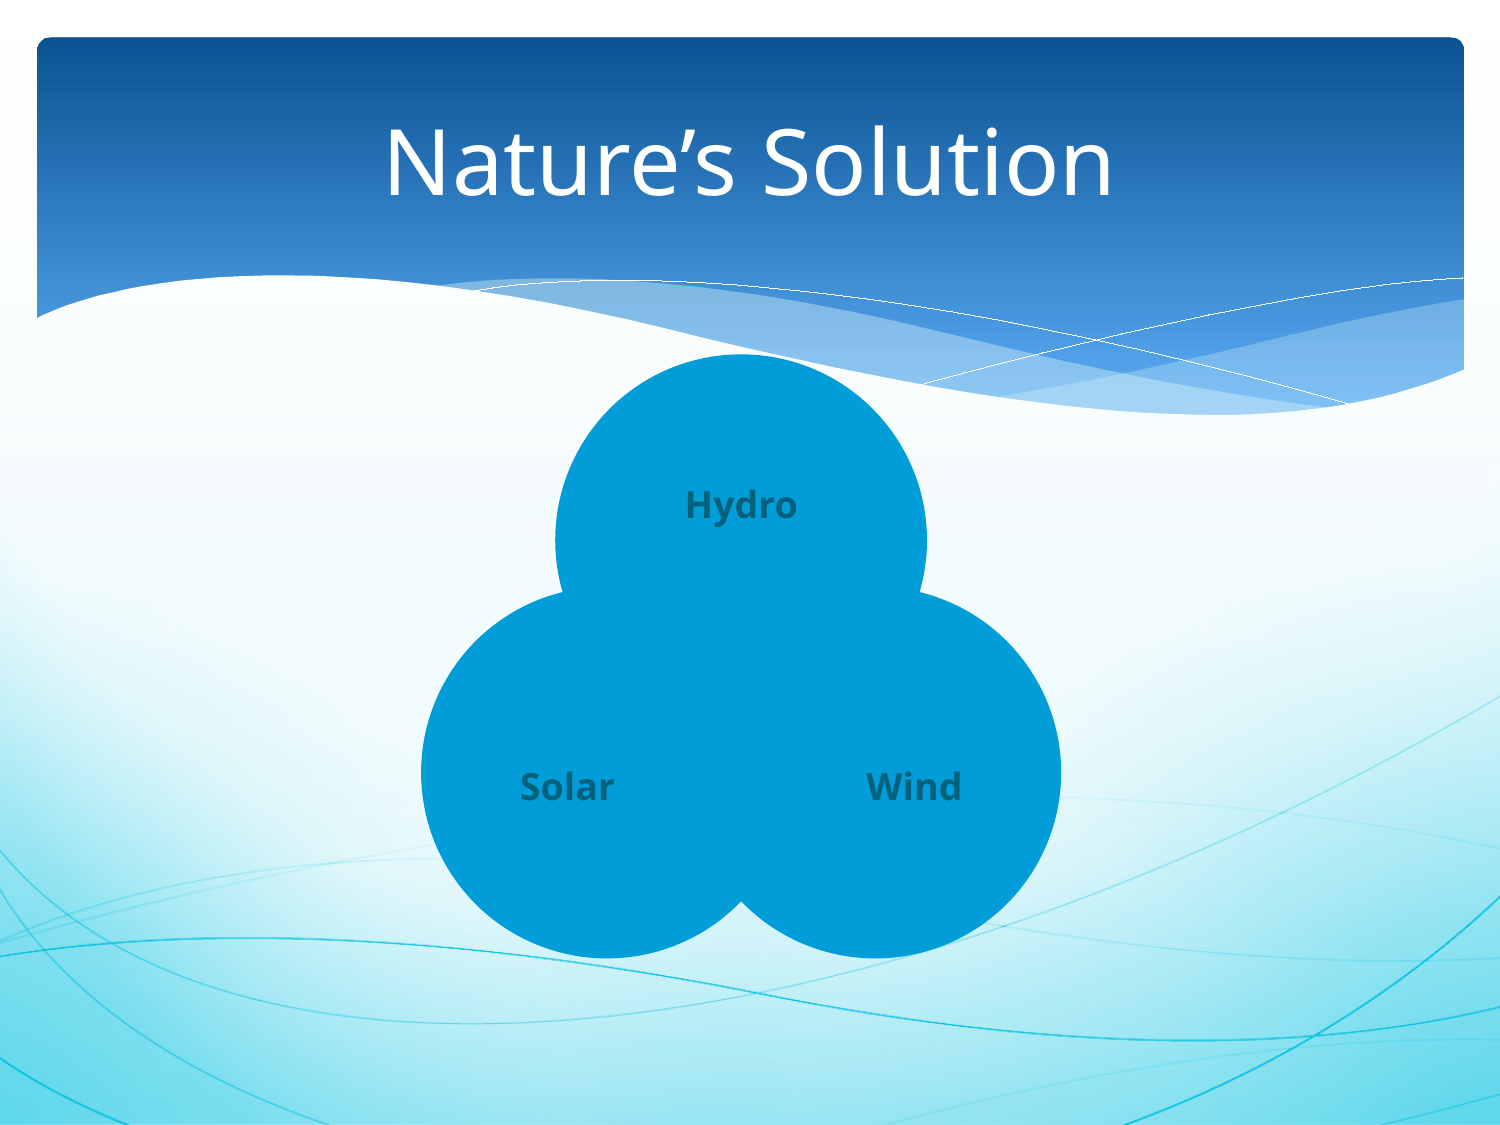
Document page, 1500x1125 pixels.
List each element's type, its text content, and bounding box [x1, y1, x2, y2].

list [123, 385, 1359, 1006]
title Nature’s Solution [75, 55, 1425, 261]
